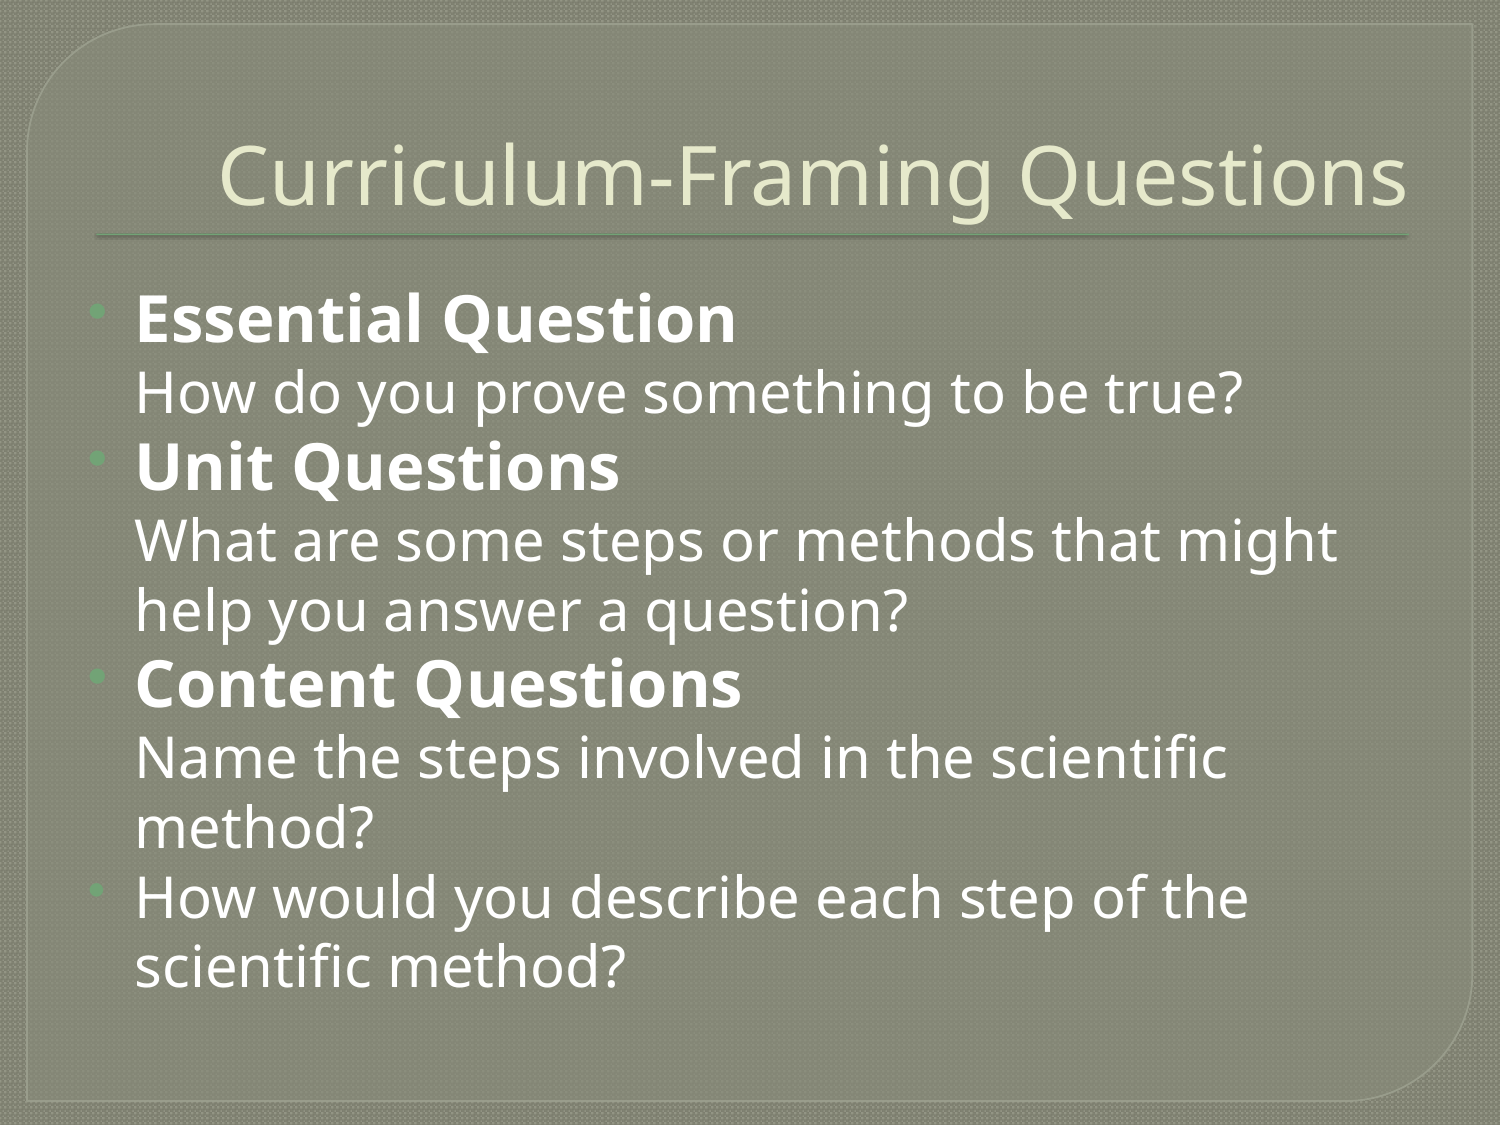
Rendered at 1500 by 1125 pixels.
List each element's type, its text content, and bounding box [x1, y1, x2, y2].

list Essential Question How do you prove something to be true? Unit Questions What are some steps or methods that might help you answer a question? Content Questions Name the steps involved in the scientific method? How would you describe each step of the scientific method? [75, 270, 1425, 1013]
title Curriculum-Framing Questions [75, 41, 1425, 230]
